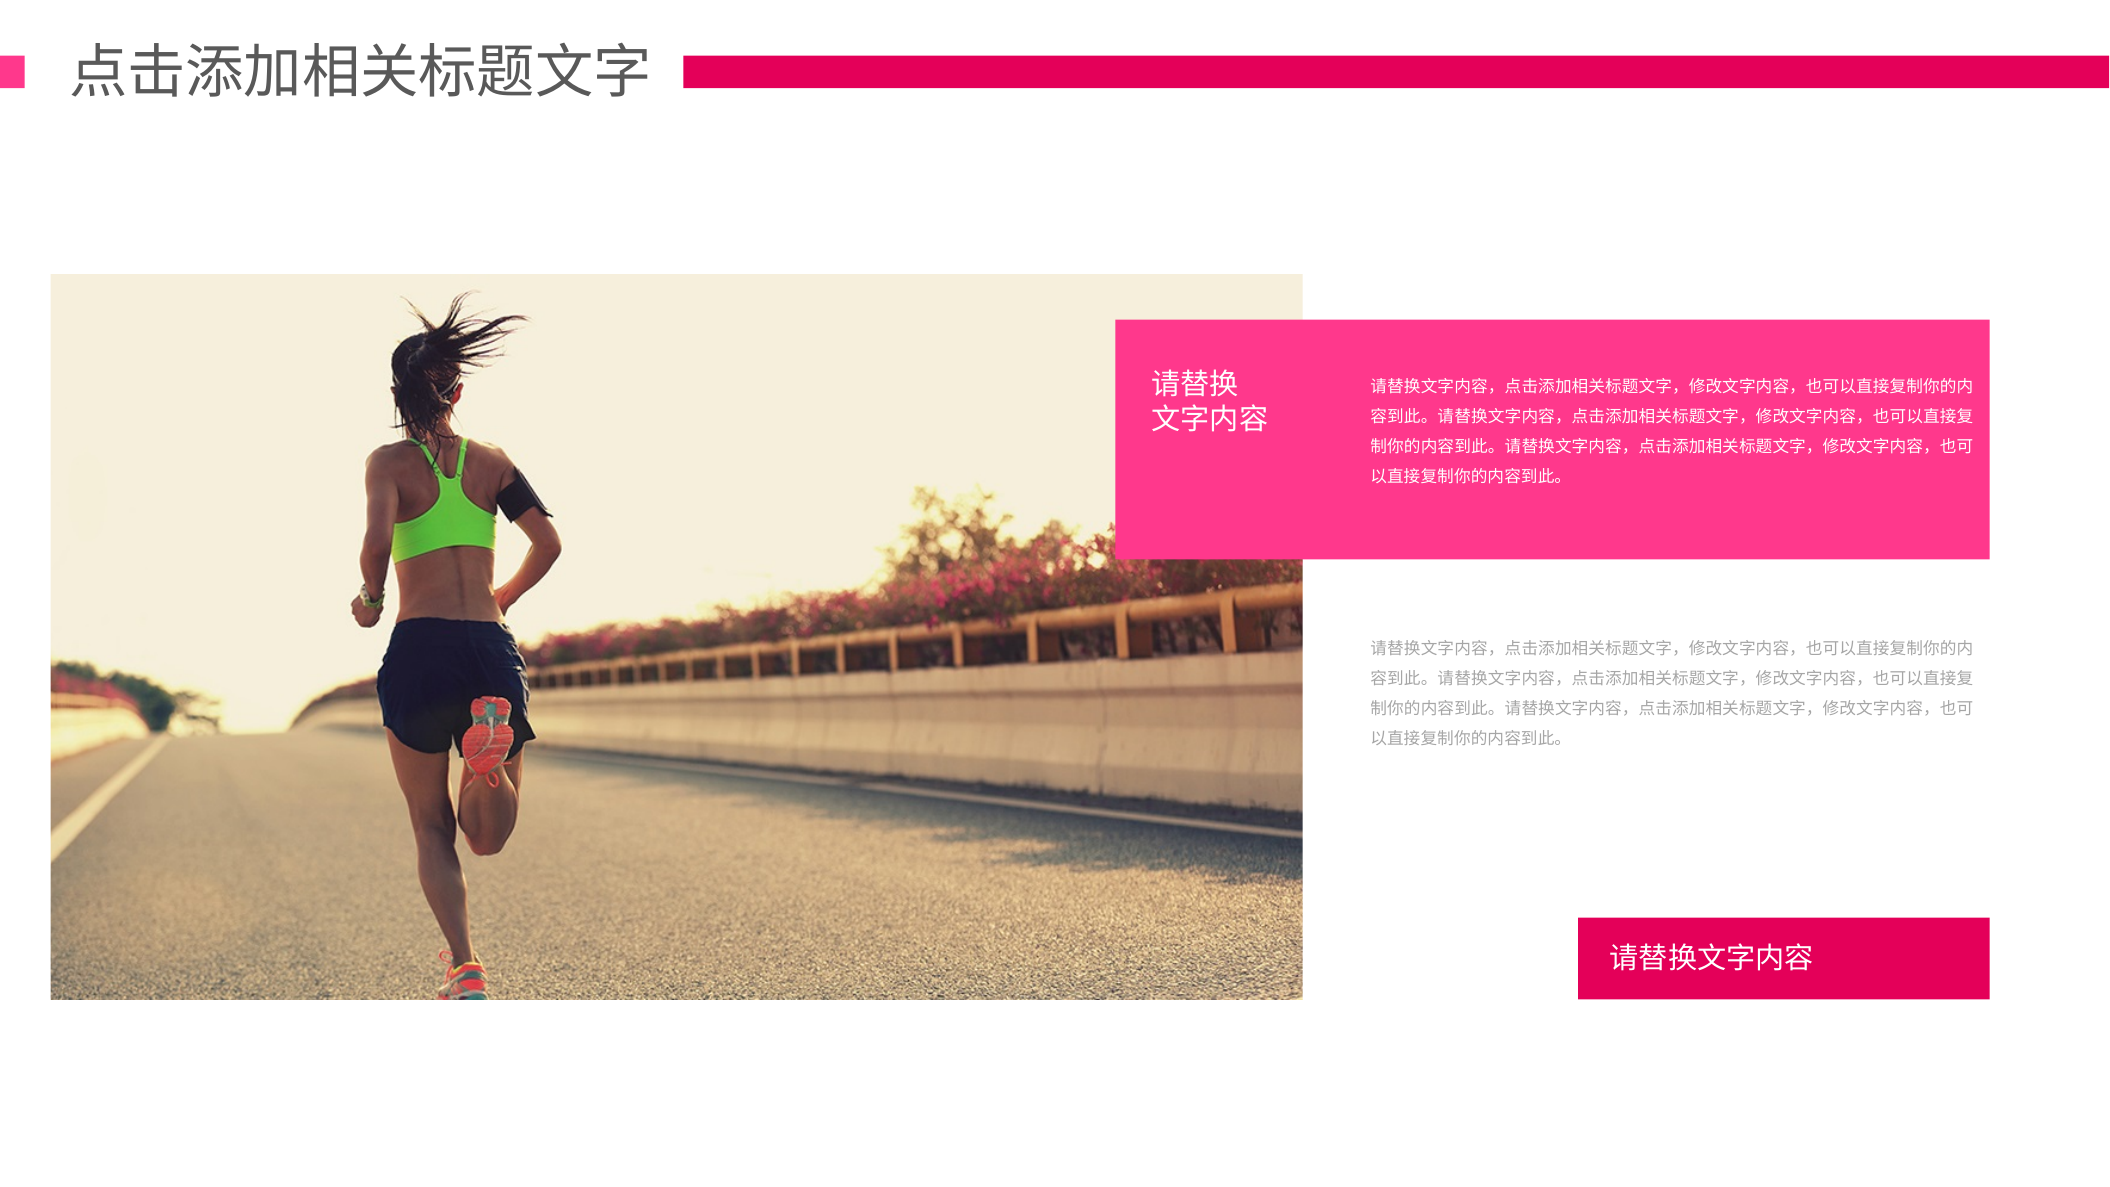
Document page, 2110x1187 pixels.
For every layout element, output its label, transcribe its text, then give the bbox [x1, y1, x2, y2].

text_box 请替换文字内容，点击添加相关标题文字，修改文字内容，也可以直接复制你的内容到此。请替换文字内容，点击添加相关标题文字，修改文字内容，也可以直接复制你的内容到此。请替换文字内容，点击添加相关标题文字，修改文字内容，也可以直接复制你的内容到此。 [1354, 357, 1990, 551]
text_box 请替换 文字内容 [1135, 357, 1315, 455]
text_box [50, 273, 1304, 1000]
text_box 请替换文字内容，点击添加相关标题文字，修改文字内容，也可以直接复制你的内容到此。请替换文字内容，点击添加相关标题文字，修改文字内容，也可以直接复制你的内容到此。请替换文字内容，点击添加相关标题文字，修改文字内容，也可以直接复制你的内容到此。 [1354, 620, 1990, 814]
text_box 请替换文字内容 [1593, 931, 1858, 983]
text_box [1114, 319, 1991, 561]
text_box 点击添加相关标题文字 [54, 26, 667, 112]
text_box [1577, 917, 1991, 1000]
